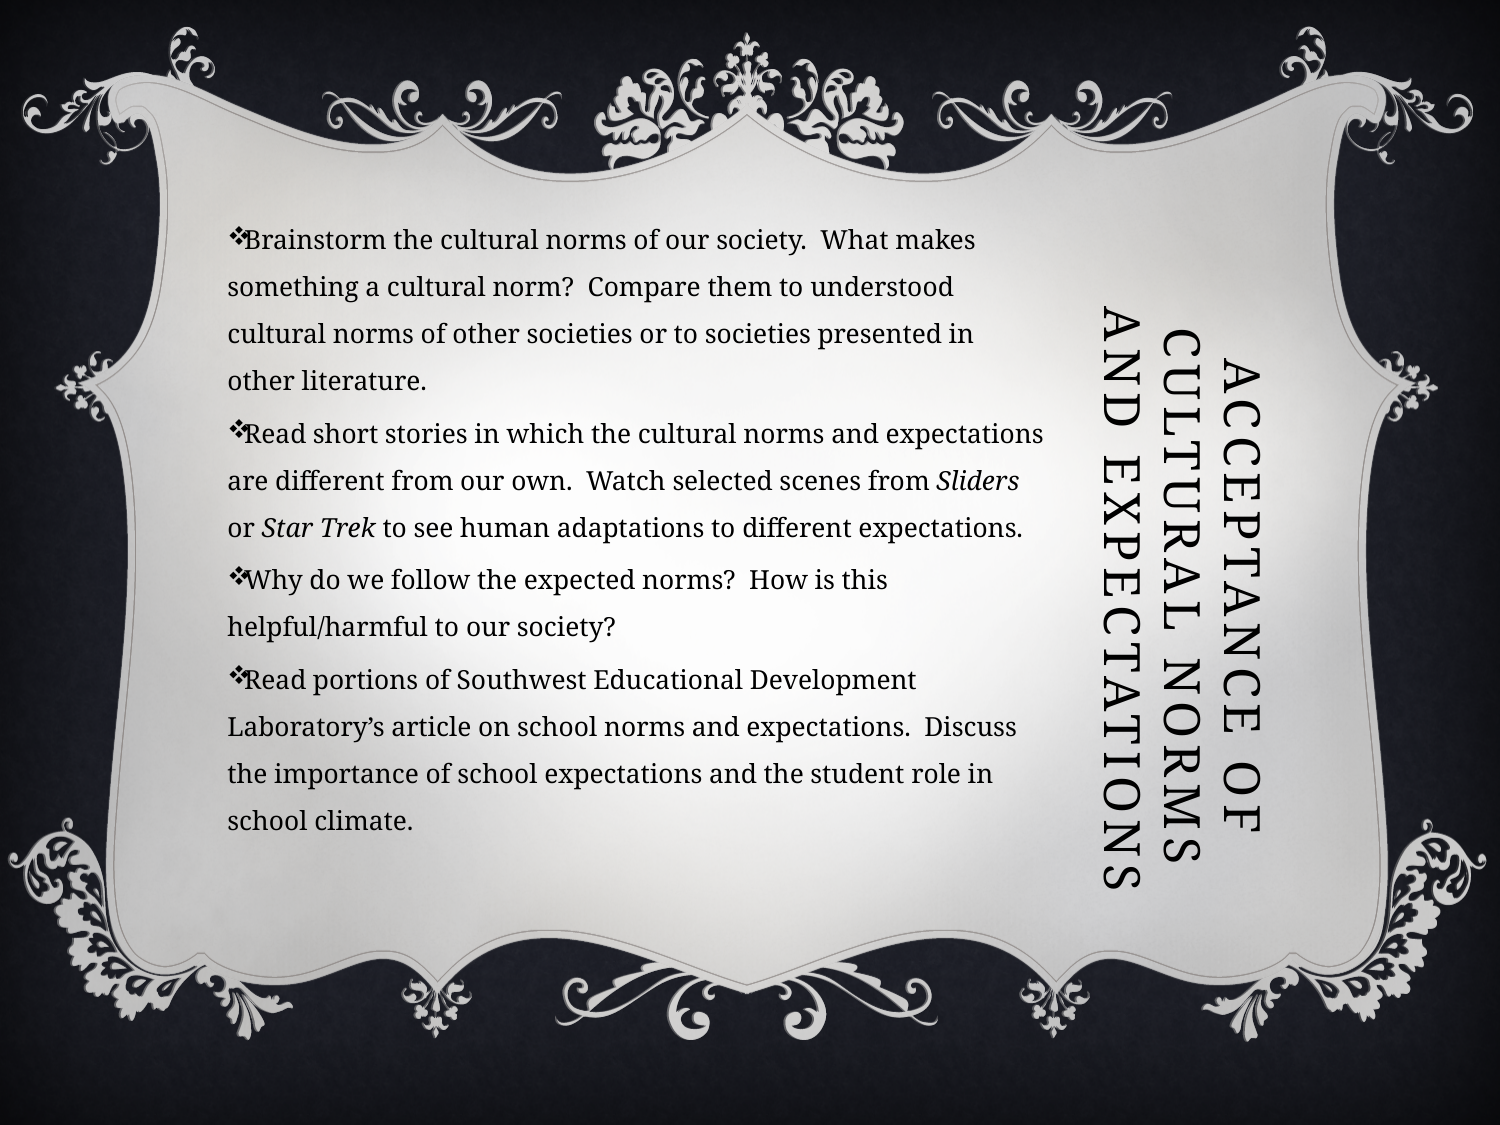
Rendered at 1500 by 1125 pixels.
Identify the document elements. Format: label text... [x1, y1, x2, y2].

picture [0, 0, 1500, 1125]
list Brainstorm the cultural norms of our society. What makes something a cultural norm? Compare them to understood cultural norms of other societies or to societies presented in other literature. Read short stories in which the cultural norms and expectations are different from our own. Watch selected scenes from Sliders or Star Trek to see human adaptations to different expectations. Why do we follow the expected norms? How is this helpful/harmful to our society? Read portions of Southwest Educational Development Laboratory’s article on school norms and expectations. Discuss the importance of school expectations and the student role in school climate. [212, 200, 1063, 900]
title Acceptance of cultural norms and expectations [1087, 198, 1300, 907]
